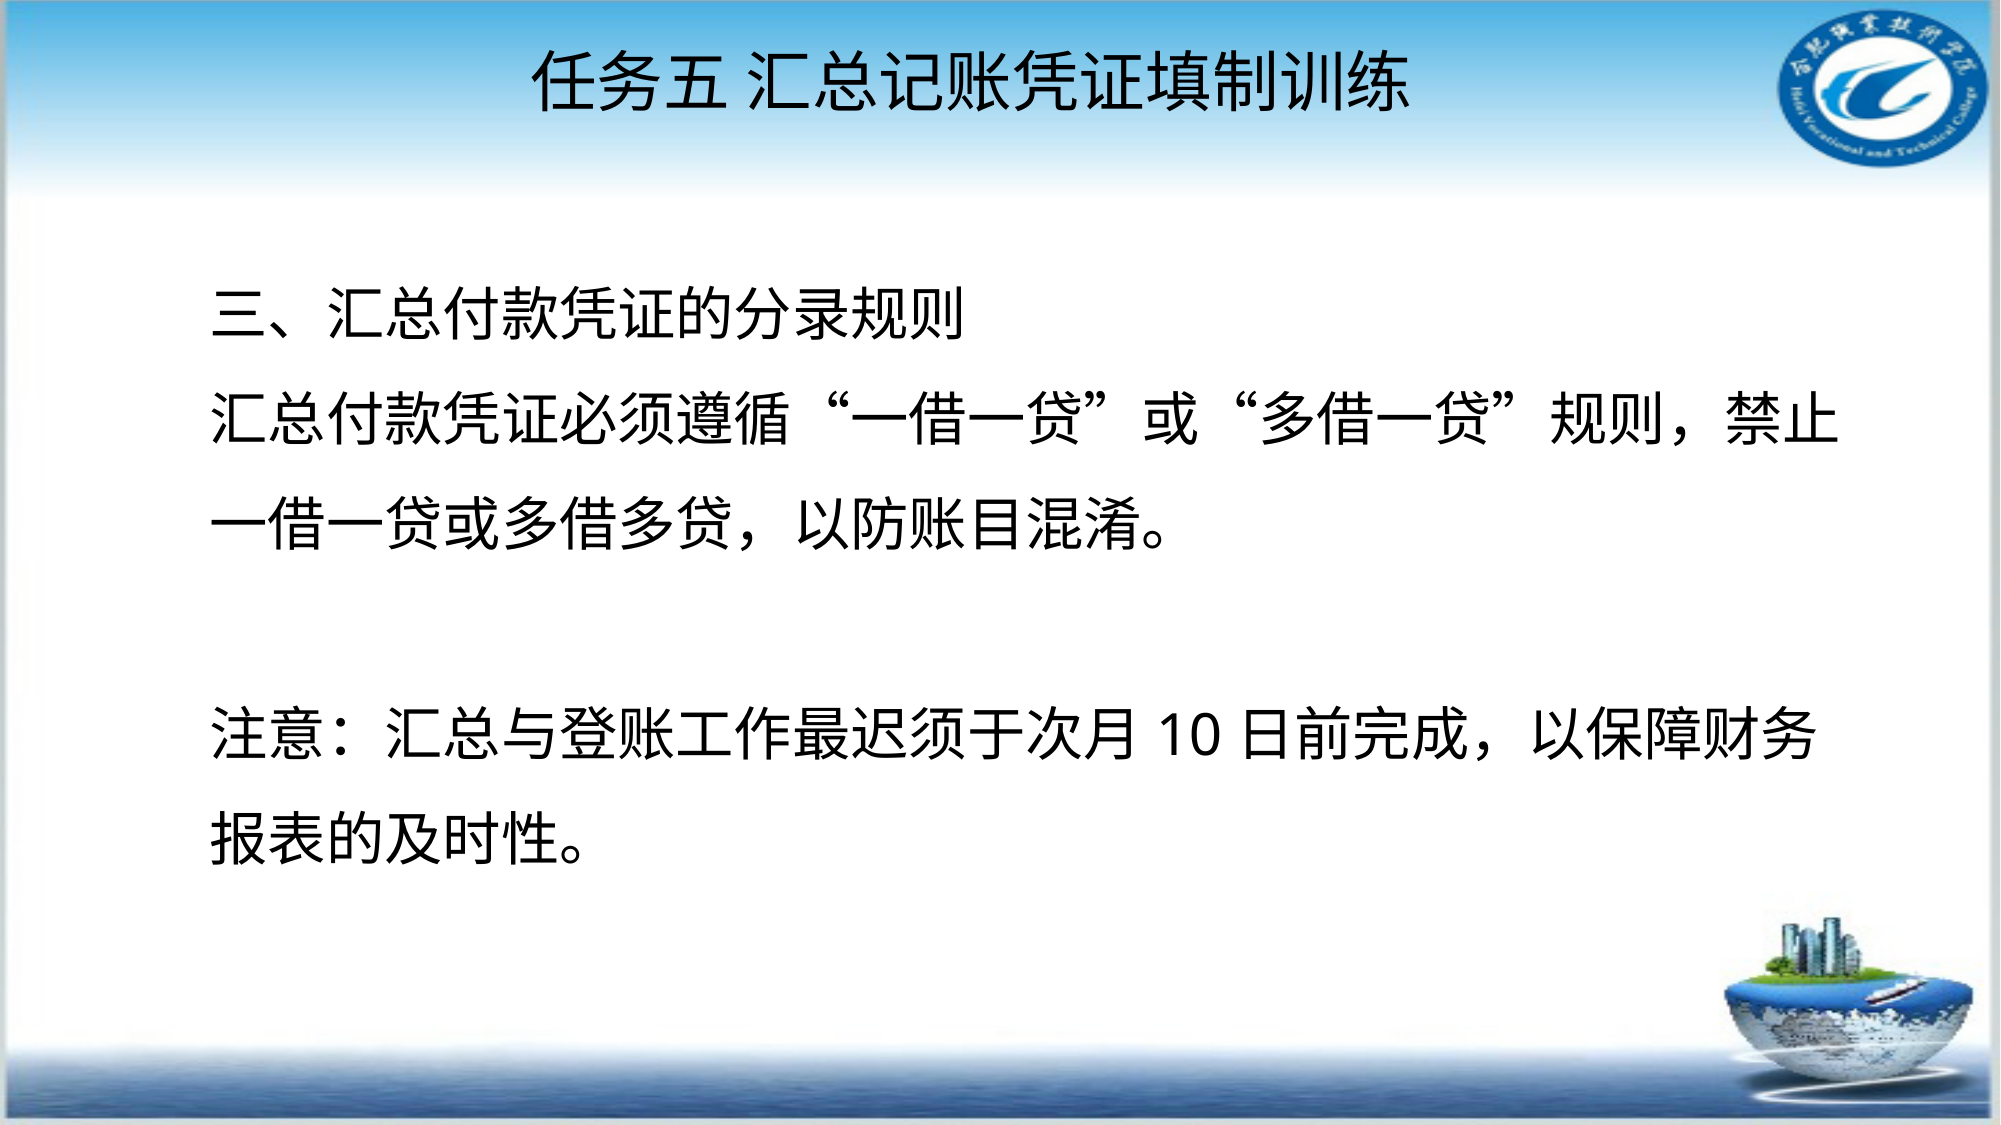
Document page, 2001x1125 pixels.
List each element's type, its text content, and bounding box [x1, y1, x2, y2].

title 任务五 汇总记账凭证填制训练 [296, 59, 1647, 180]
list 三、汇总付款凭证的分录规则 汇总付款凭证必须遵循“一借一贷”或“多借一贷”规则，禁止一借一贷或多借多贷，以防账目混淆。 注意：汇总与登账工作最迟须于次月10日前完成，以保障财务报表的及时性。 [194, 234, 1869, 943]
picture [0, 0, 2001, 1125]
